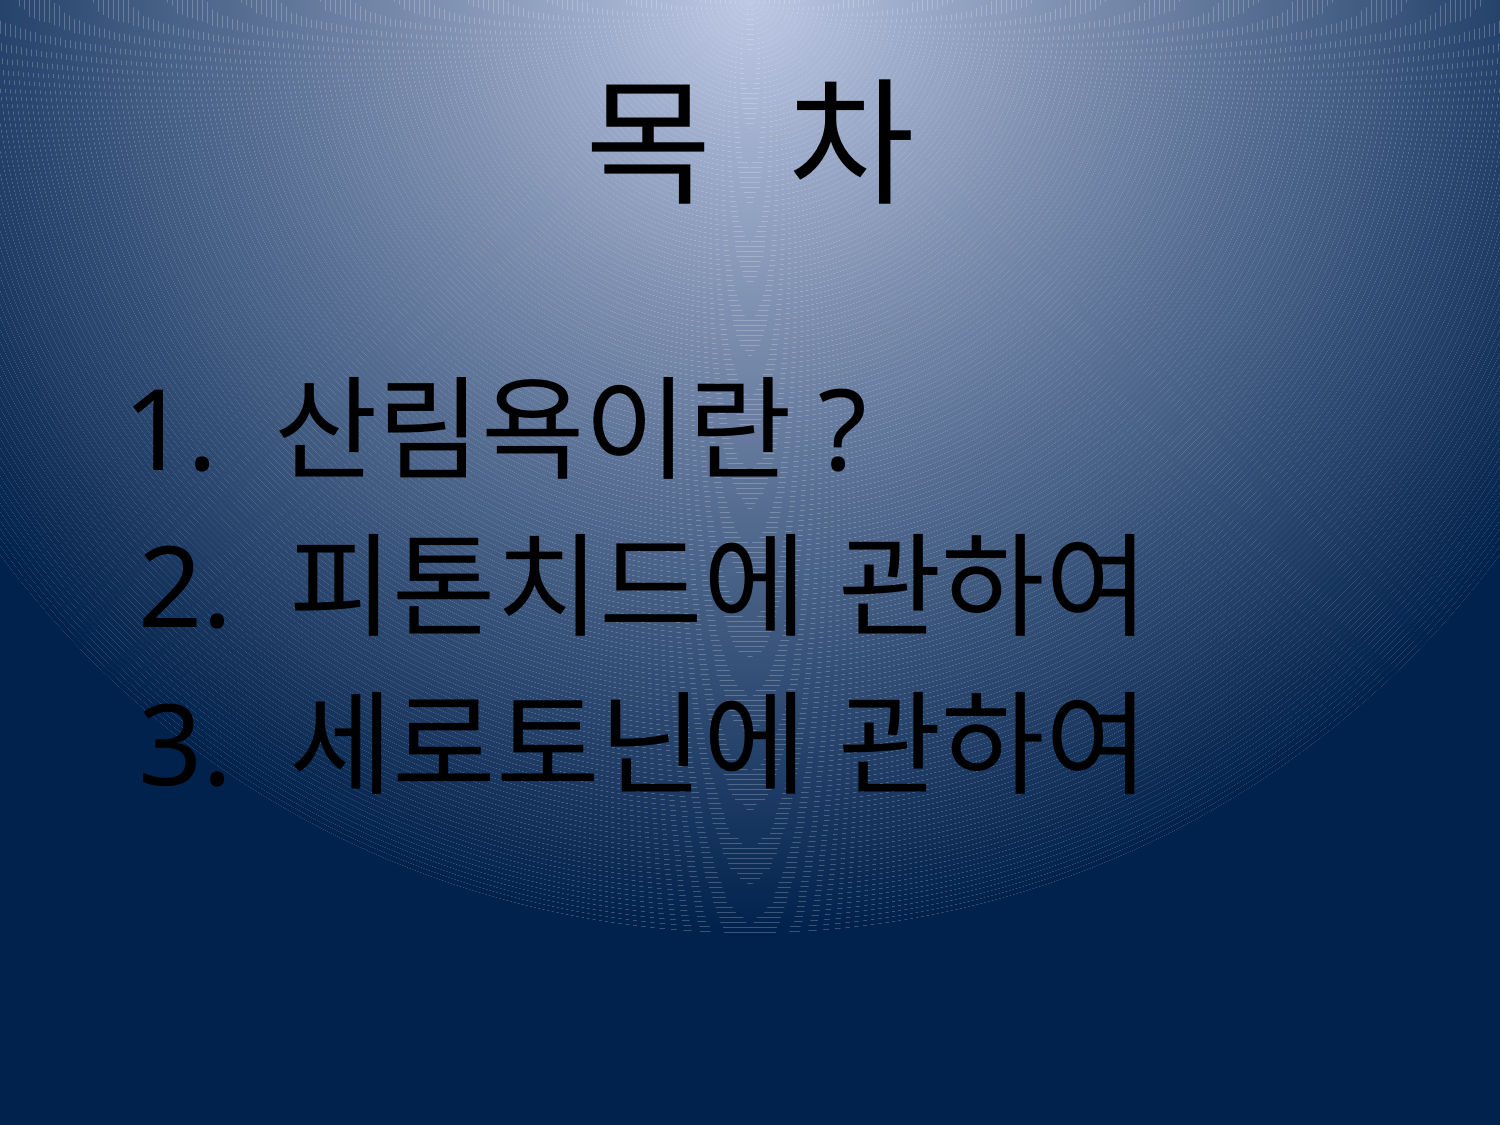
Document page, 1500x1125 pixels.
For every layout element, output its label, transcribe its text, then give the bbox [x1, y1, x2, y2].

title 목 차 [75, 45, 1425, 233]
list 1. 산림욕이란? 2. 피톤치드에 관하여 3. 세로토닌에 관하여 [64, 349, 1412, 929]
